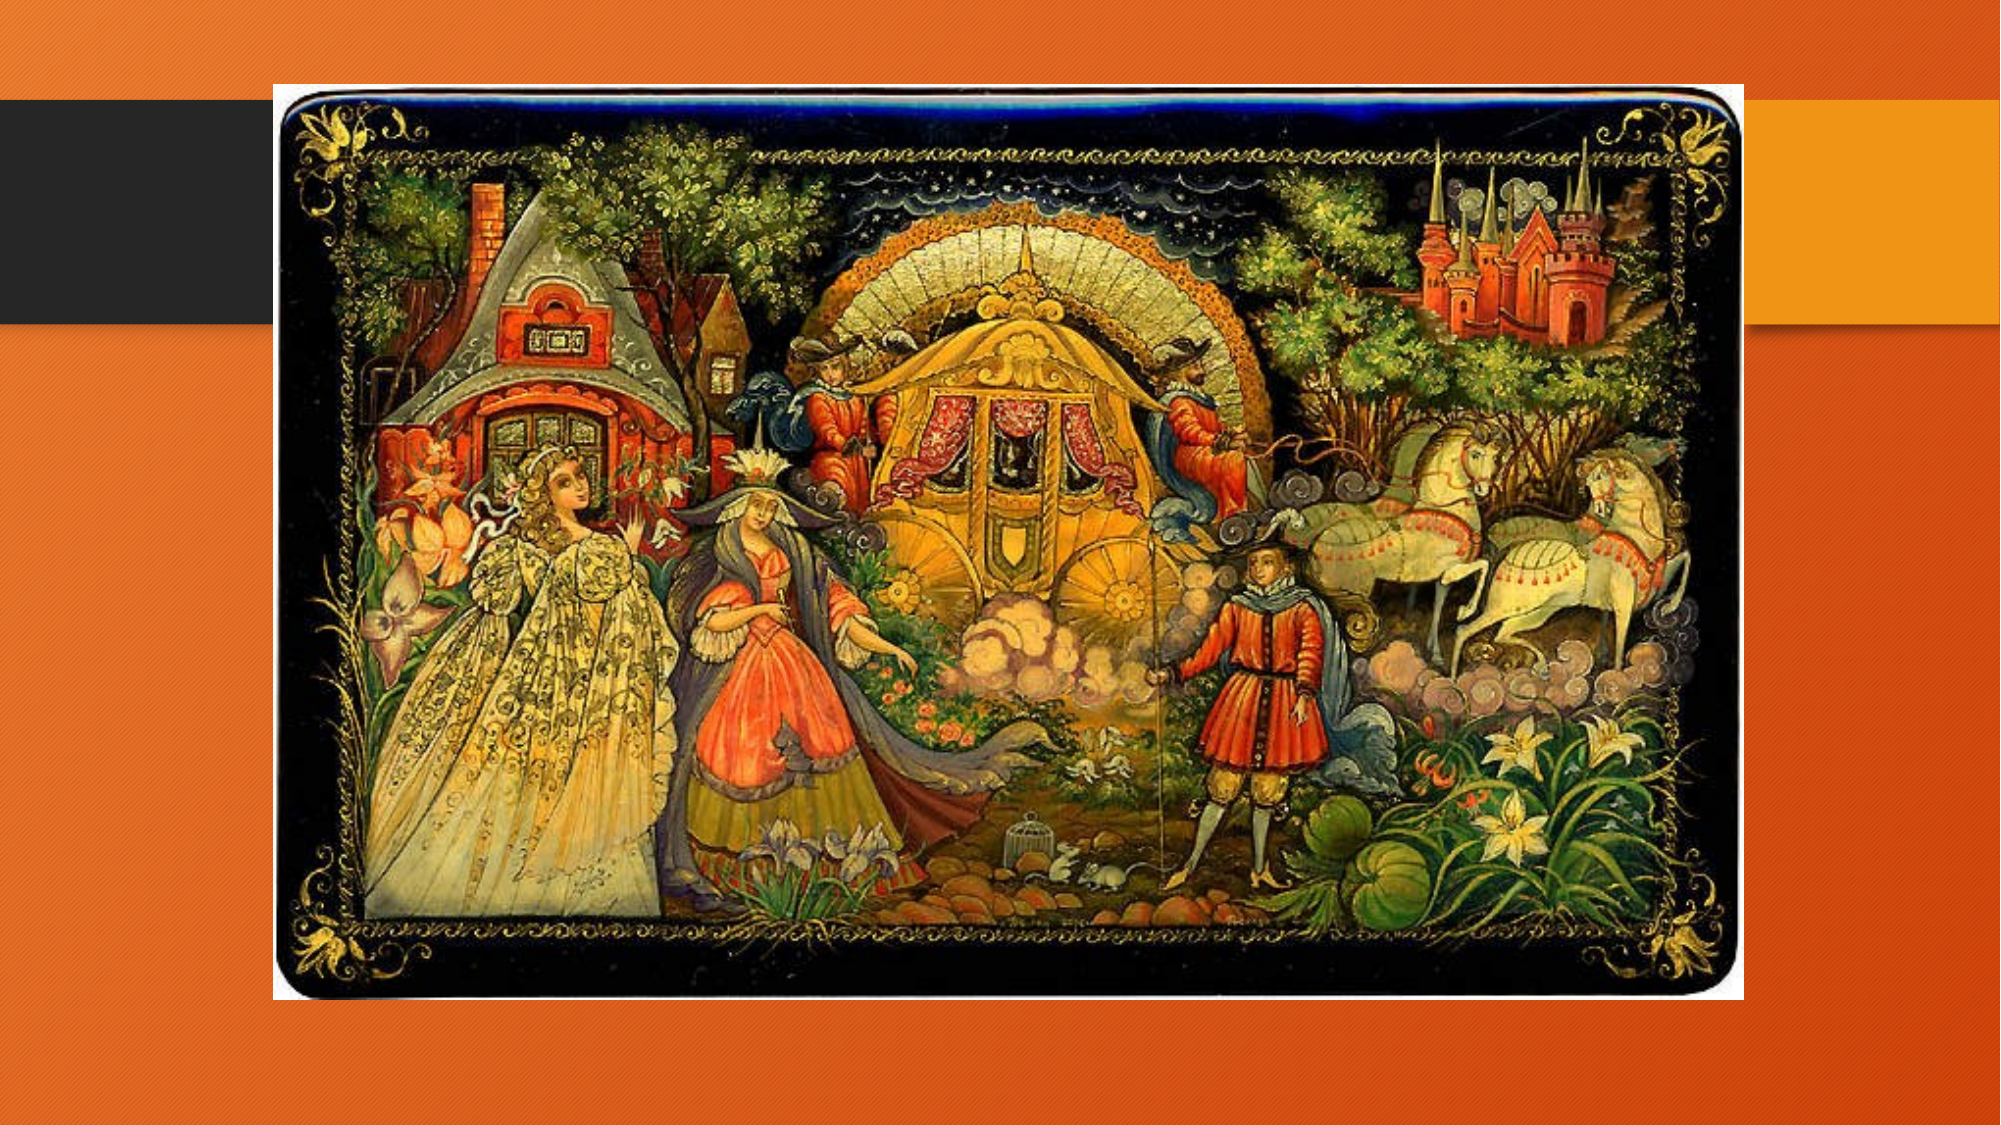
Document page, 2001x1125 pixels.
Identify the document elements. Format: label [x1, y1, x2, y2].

picture [0, 84, 2000, 1000]
